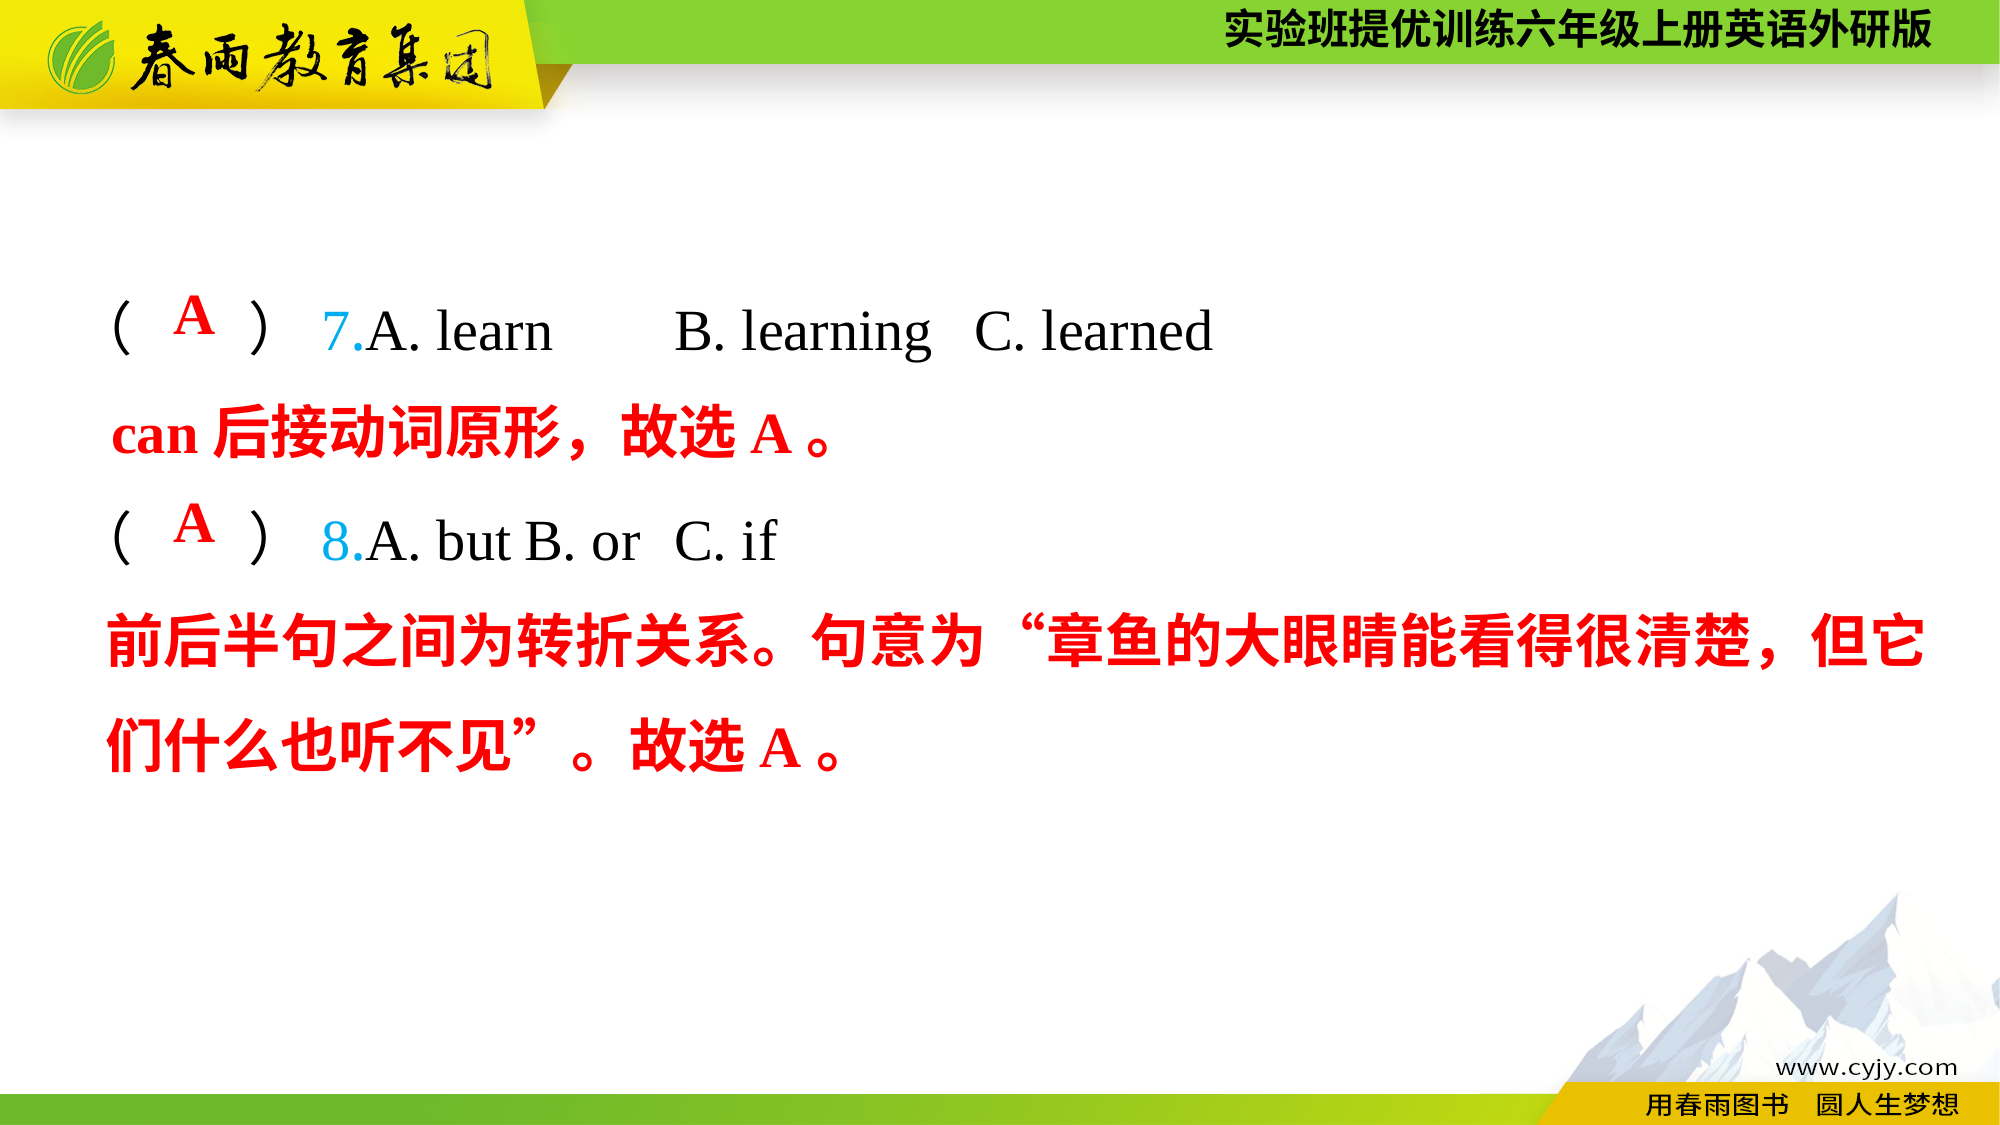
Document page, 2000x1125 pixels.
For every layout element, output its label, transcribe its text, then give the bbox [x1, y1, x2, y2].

text_box A [158, 268, 244, 354]
picture [0, 0, 2000, 1125]
text_box 前后半句之间为转折关系。句意为“章鱼的大眼睛能看得很清楚，但它们什么也听不见”。故选A。 [90, 561, 1944, 787]
list （ ）7.A. learn B. learning C. learned （ ）8.A. but B. or C. if [59, 249, 1944, 570]
text_box can后接动词原形，故选A。 [96, 353, 1096, 473]
text_box A [158, 476, 221, 562]
